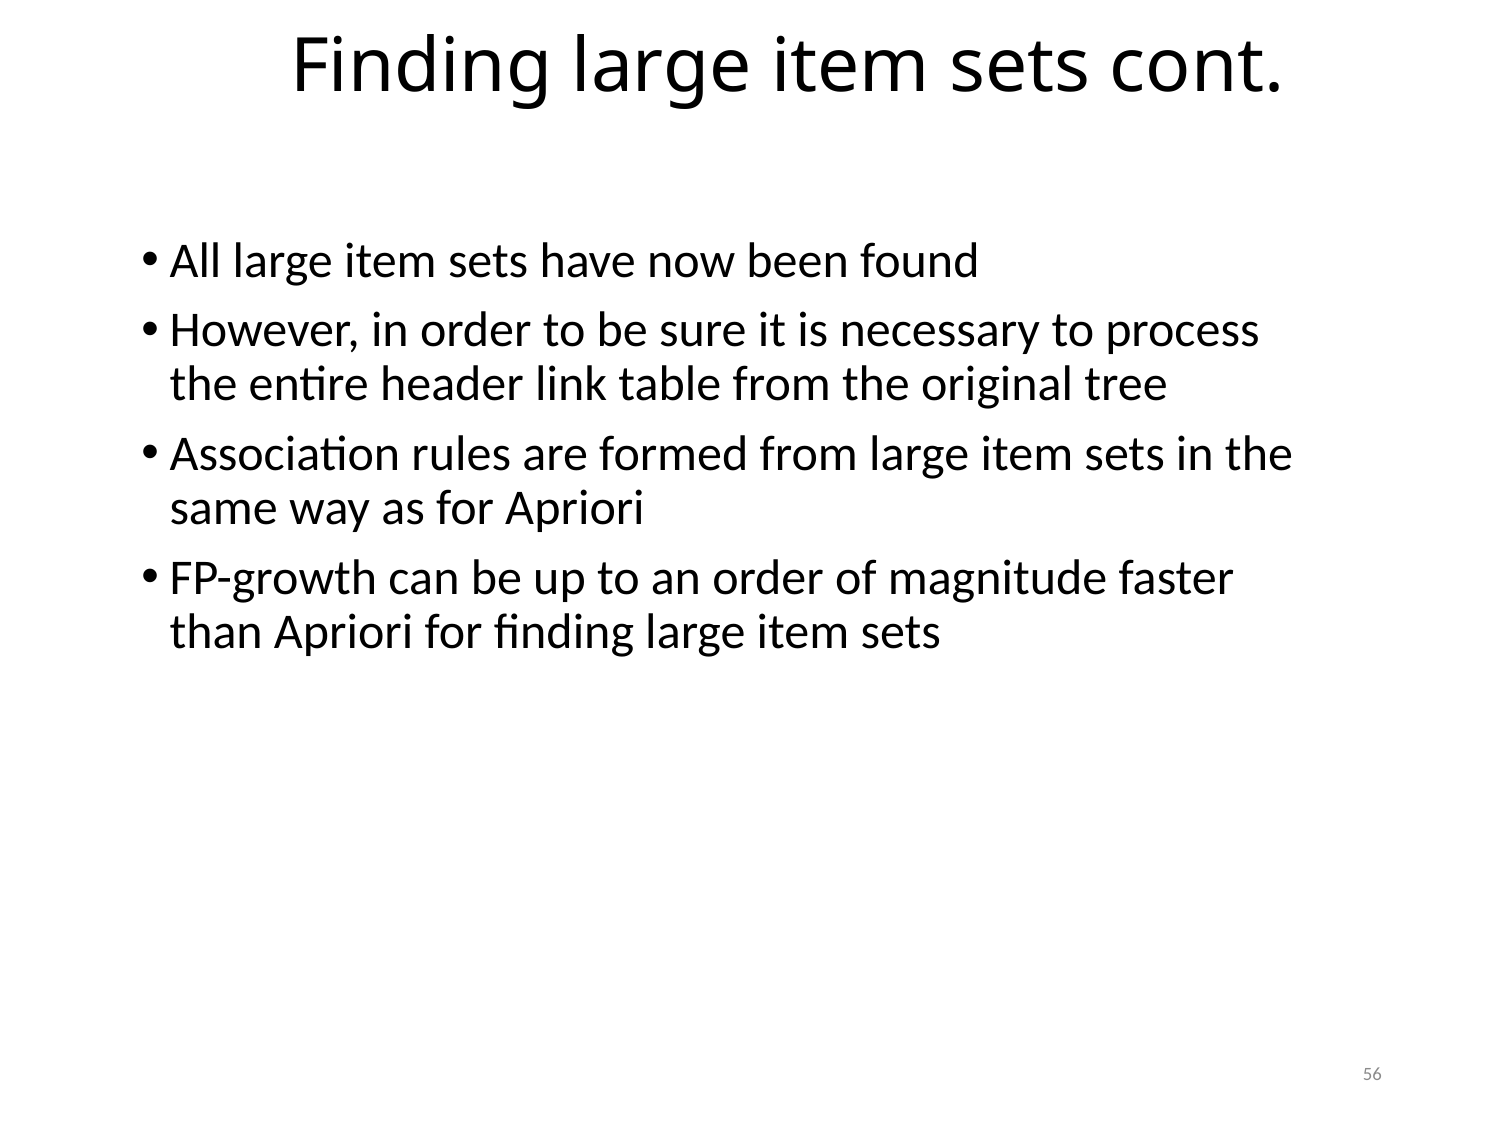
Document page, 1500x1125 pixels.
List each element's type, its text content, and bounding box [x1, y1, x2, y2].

list All large item sets have now been found However, in order to be sure it is necessary to process the entire header link table from the original tree Association rules are formed from large item sets in the same way as for Apriori FP-growth can be up to an order of magnitude faster than Apriori for finding large item sets [126, 226, 1350, 752]
title Finding large item sets cont. [275, 0, 1350, 161]
slide_number 56 [1059, 1042, 1397, 1103]
